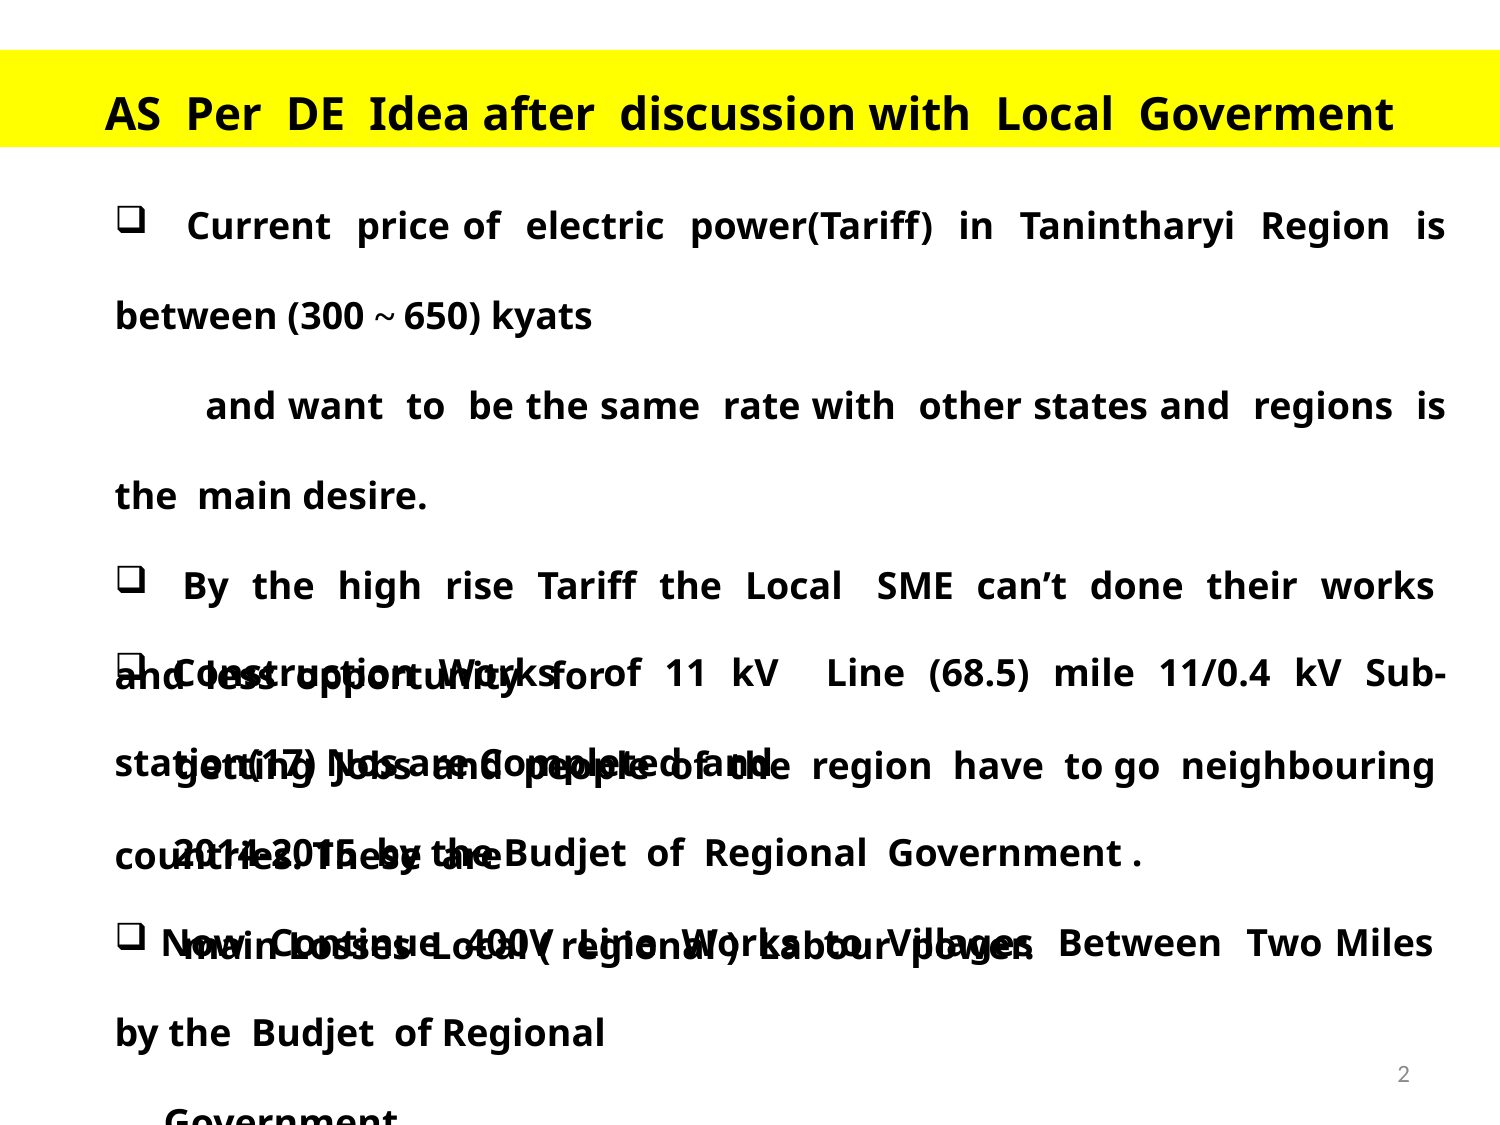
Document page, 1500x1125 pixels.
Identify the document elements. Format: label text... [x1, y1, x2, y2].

text_box Current price of electric power(Tariff) in Tanintharyi Region is between (300 ~ 650) kyats and want to be the same rate with other states and regions is the main desire. By the high rise Tariff the Local SME can’t done their works and less opportunity for getting Jobs and people of the region have to go neighbouring countries. These are main Losses Local ( regional ) Labour power. [99, 149, 1463, 596]
slide_number 2 [1074, 1042, 1425, 1103]
text_box Construction Works of 11 kV Line (68.5) mile 11/0.4 kV Sub-station(17) Nos are Completed and 2014-2015 by the Budjet of Regional Government . Now Continue 400V Line Works to Villages Between Two Miles by the Budjet of Regional Government . [99, 596, 1463, 1125]
text_box AS Per DE Idea after discussion with Local Goverment [0, 49, 1500, 148]
